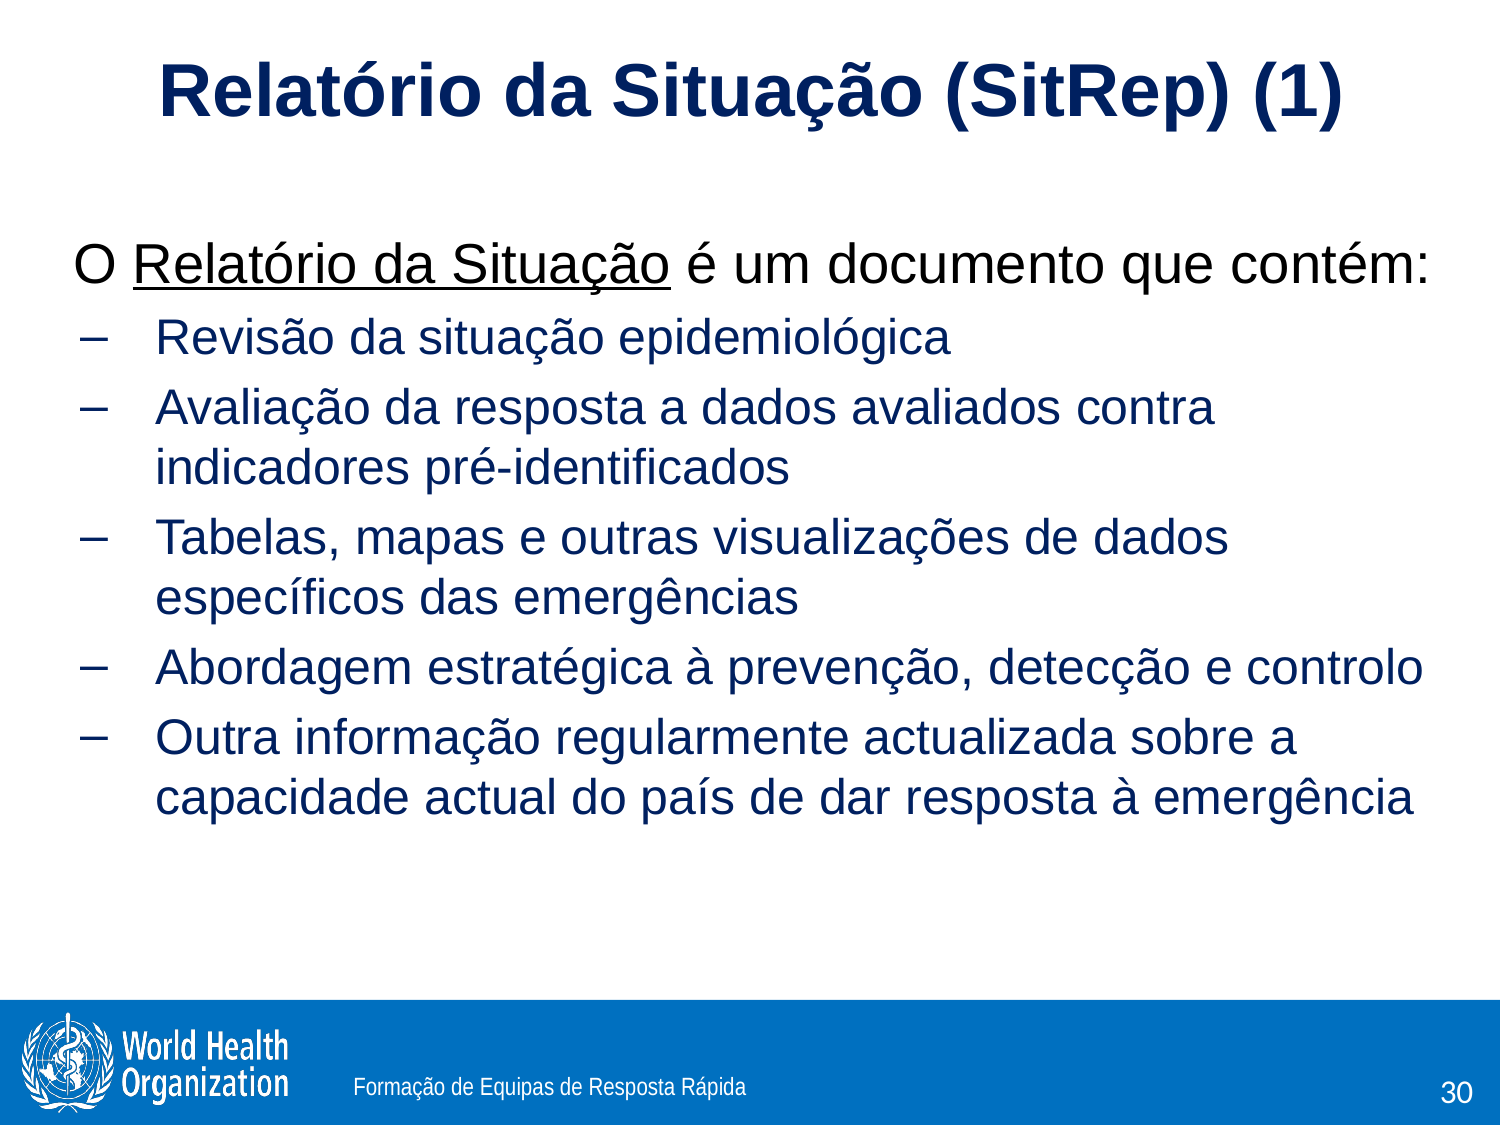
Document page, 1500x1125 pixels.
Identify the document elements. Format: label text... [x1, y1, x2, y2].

picture [21, 1012, 288, 1113]
text_box O Relatório da Situação é um documento que contém: Revisão da situação epidemiológica Avaliação da resposta a dados avaliados contra indicadores pré-identificados Tabelas, mapas e outras visualizações de dados específicos das emergências Abordagem estratégica à prevenção, detecção e controlo Outra informação regularmente actualizada sobre a capacidade actual do país de dar resposta à emergência [0, 219, 1453, 976]
title Relatório da Situação (SitRep) (1) [76, 78, 1427, 185]
